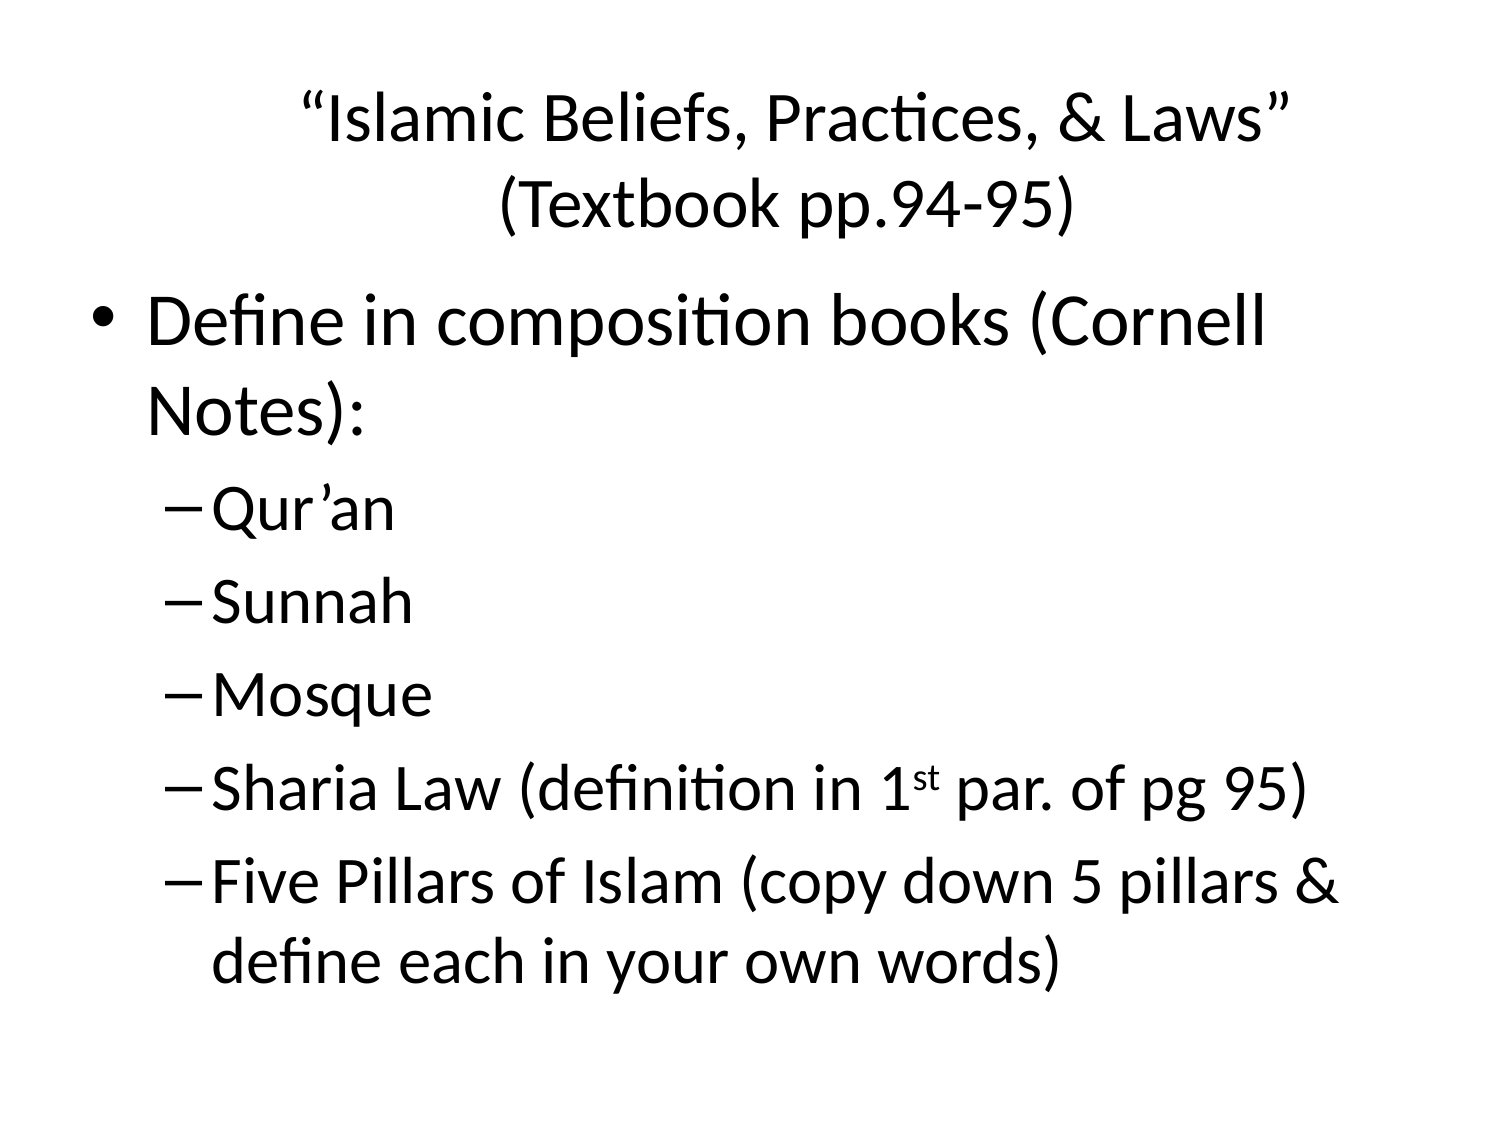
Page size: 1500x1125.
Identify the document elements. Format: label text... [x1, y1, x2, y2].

list Define in composition books (Cornell Notes): Qur’an Sunnah Mosque Sharia Law (definition in 1st par. of pg 95) Five Pillars of Islam (copy down 5 pillars & define each in your own words) [75, 262, 1425, 1005]
title “Islamic Beliefs, Practices, & Laws” (Textbook pp.94-95) [150, 62, 1425, 250]
